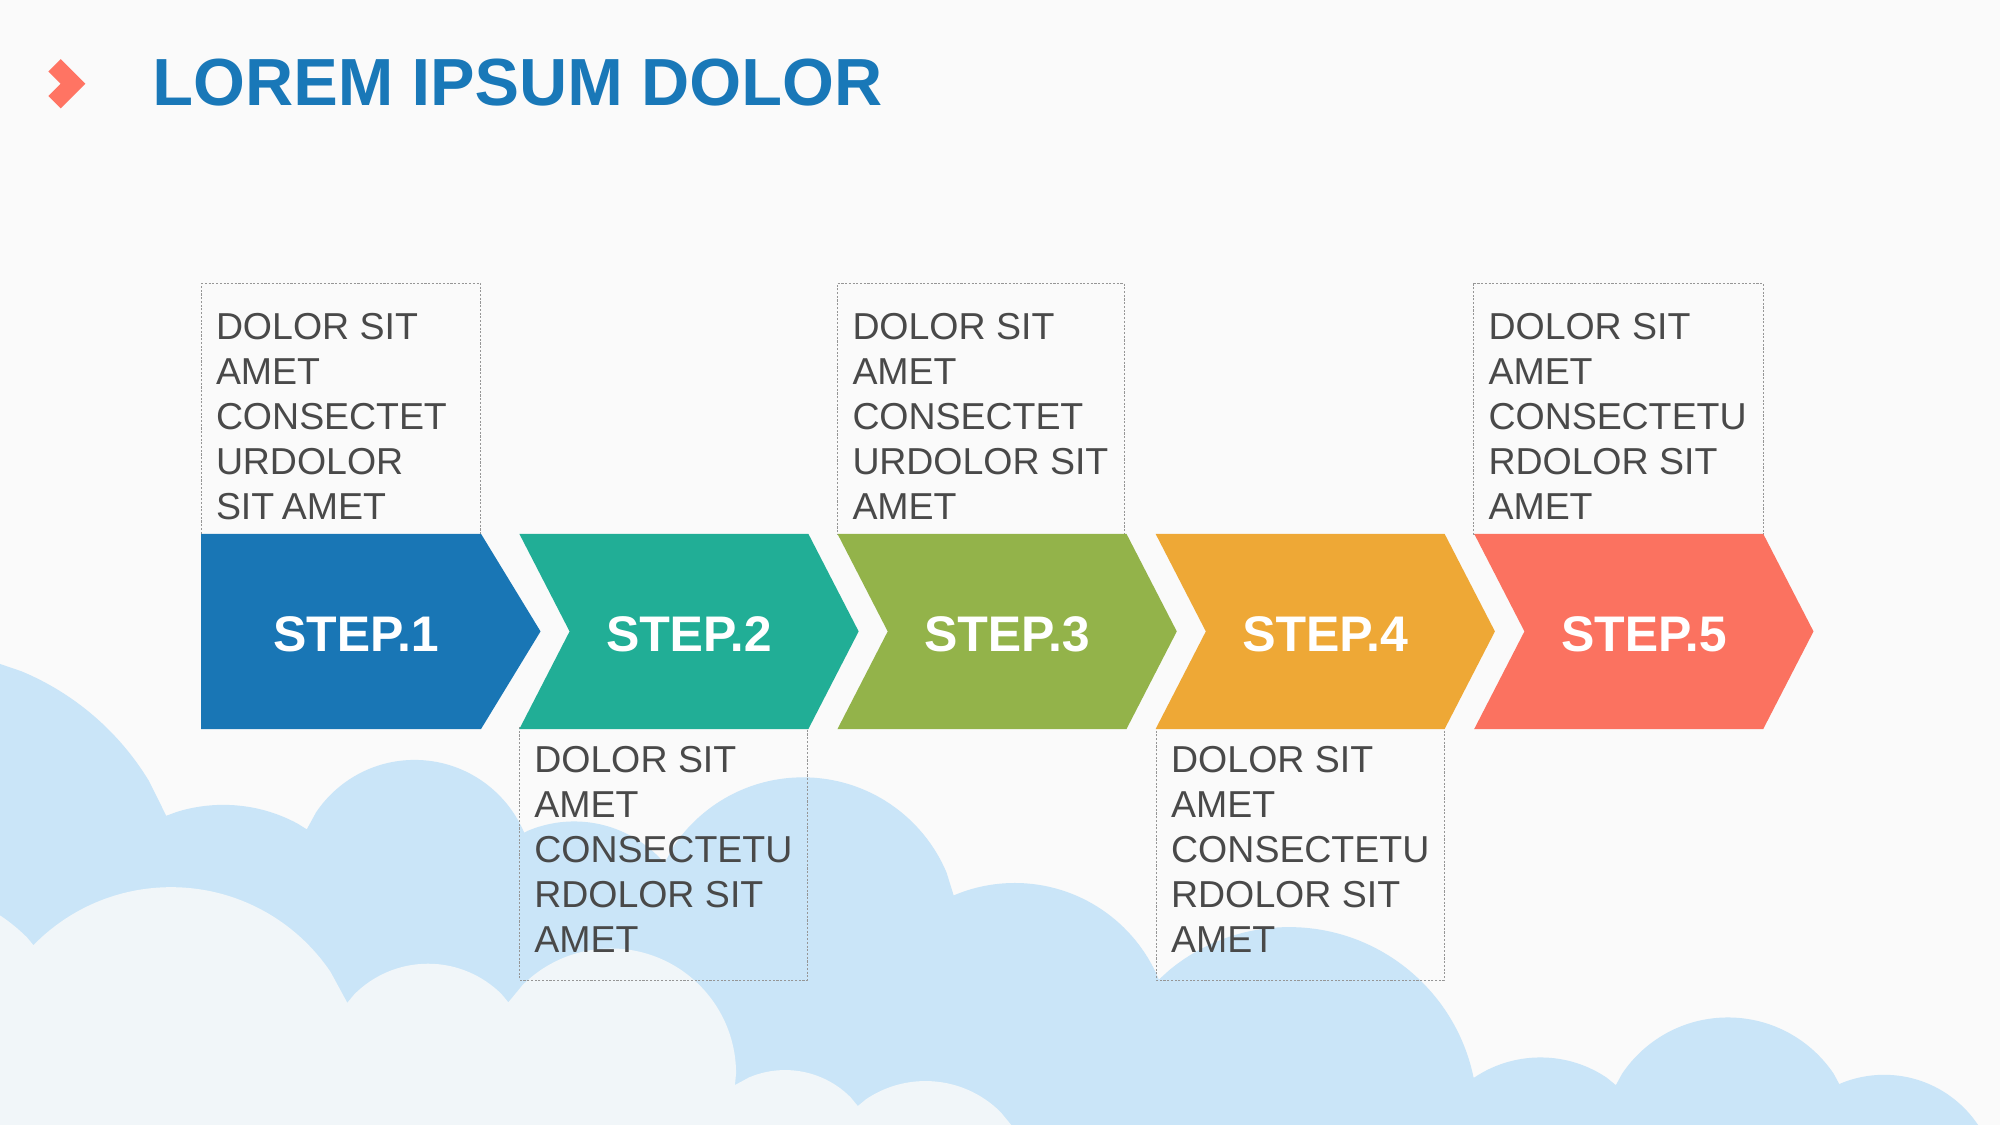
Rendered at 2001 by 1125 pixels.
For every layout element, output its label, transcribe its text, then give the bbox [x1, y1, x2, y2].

text_box STEP.3 [837, 533, 1177, 730]
text_box DOLOR SIT AMET CONSECTETURDOLOR SIT AMET [837, 283, 1124, 533]
text_box STEP.1 [201, 533, 541, 730]
text_box DOLOR SIT AMET CONSECTETURDOLOR SIT AMET [201, 283, 481, 533]
text_box DOLOR SIT AMET CONSECTETURDOLOR SIT AMET [1473, 283, 1764, 535]
text_box STEP.5 [1474, 533, 1814, 730]
text_box DOLOR SIT AMET CONSECTETURDOLOR SIT AMET [519, 730, 808, 980]
text_box STEP.2 [519, 533, 859, 730]
text_box DOLOR SIT AMET CONSECTETURDOLOR SIT AMET [1156, 730, 1445, 981]
title LOREM IPSUM DOLOR [137, 19, 1886, 148]
text_box STEP.4 [1155, 533, 1495, 730]
